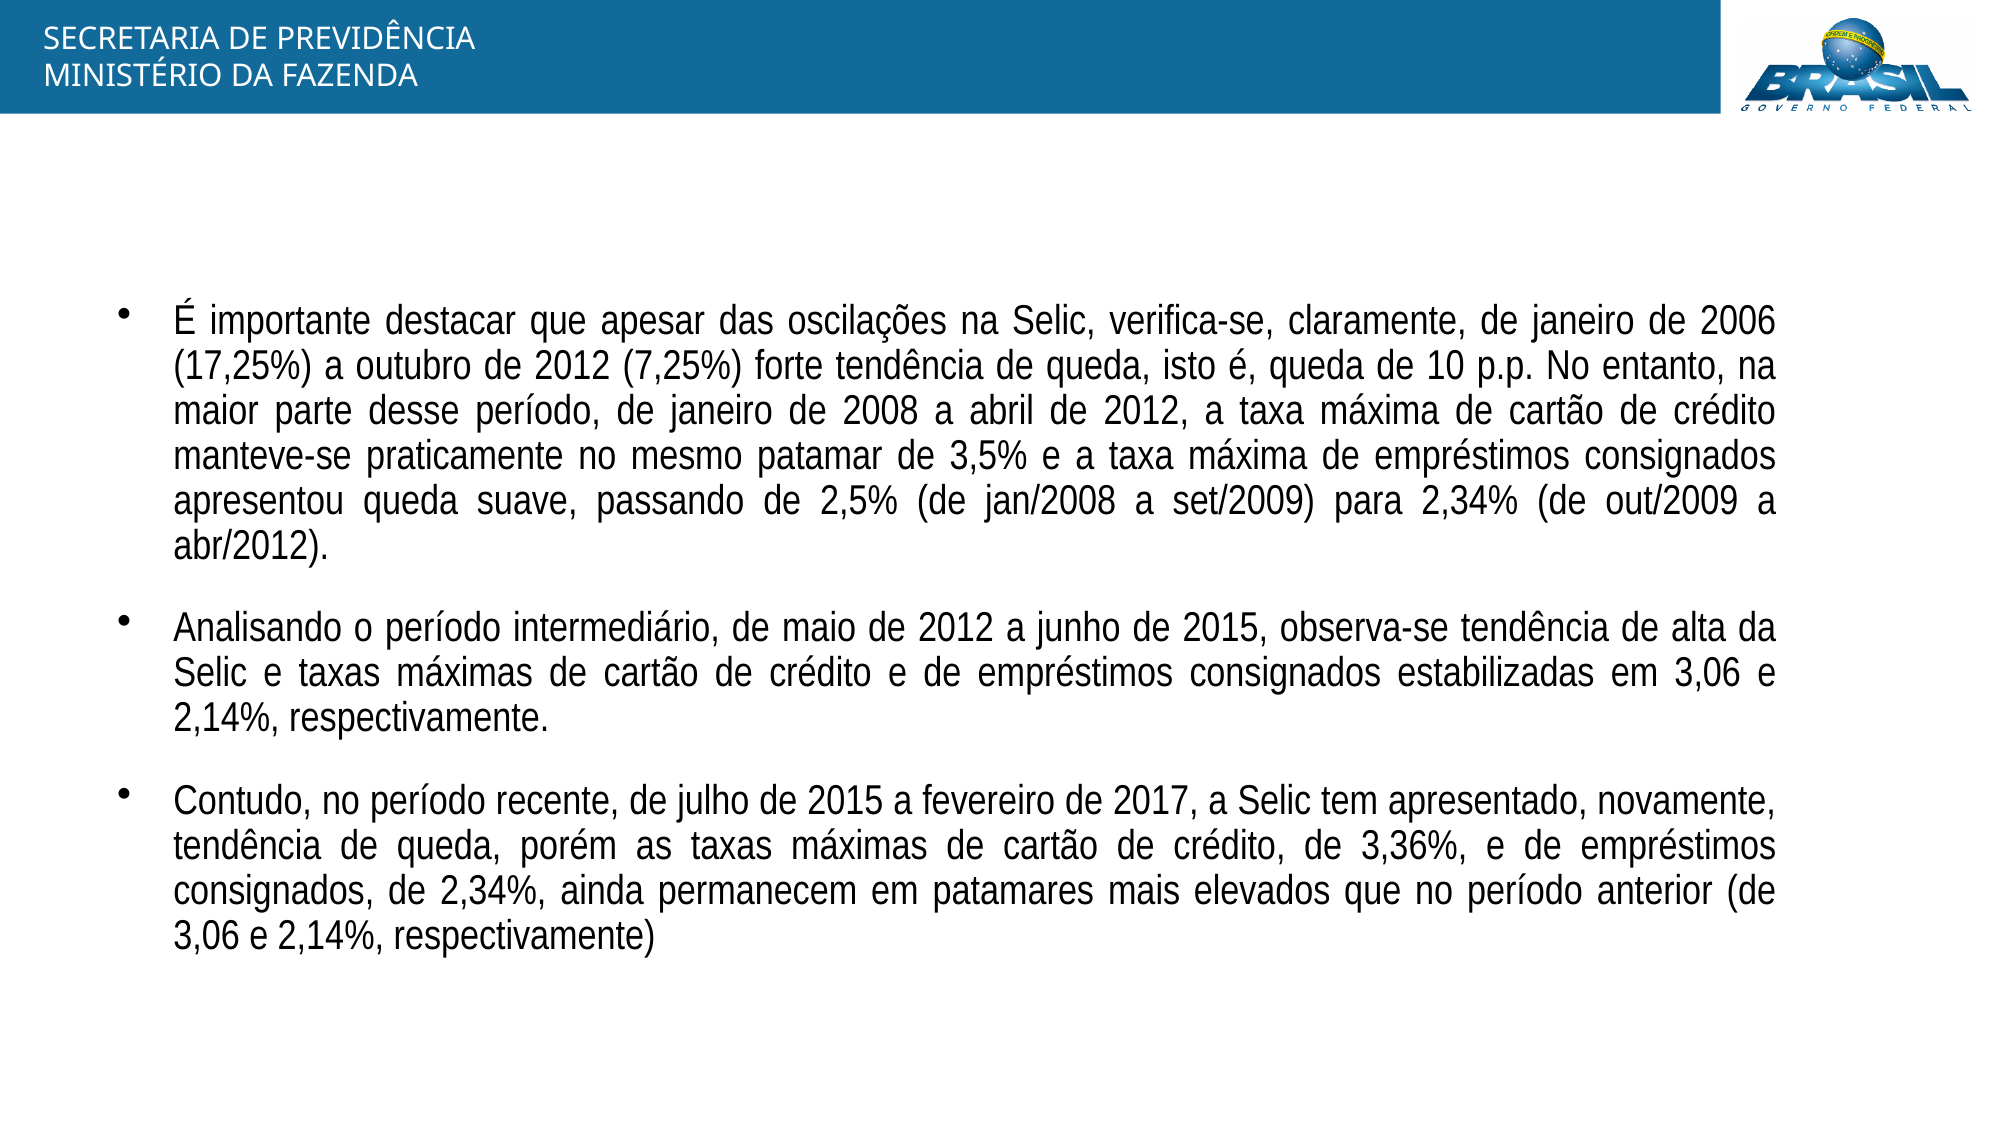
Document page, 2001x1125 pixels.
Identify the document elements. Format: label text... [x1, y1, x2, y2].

text_box É importante destacar que apesar das oscilações na Selic, verifica-se, claramente, de janeiro de 2006 (17,25%) a outubro de 2012 (7,25%) forte tendência de queda, isto é, queda de 10 p.p. No entanto, na maior parte desse período, de janeiro de 2008 a abril de 2012, a taxa máxima de cartão de crédito manteve-se praticamente no mesmo patamar de 3,5% e a taxa máxima de empréstimos consignados apresentou queda suave, passando de 2,5% (de jan/2008 a set/2009) para 2,34% (de out/2009 a abr/2012). Analisando o período intermediário, de maio de 2012 a junho de 2015, observa-se tendência de alta da Selic e taxas máximas de cartão de crédito e de empréstimos consignados estabilizadas em 3,06 e 2,14%, respectivamente. Contudo, no período recente, de julho de 2015 a fevereiro de 2017, a Selic tem apresentado, novamente, tendência de queda, porém as taxas máximas de cartão de crédito, de 3,36%, e de empréstimos consignados, de 2,34%, ainda permanecem em patamares mais elevados que no período anterior (de 3,06 e 2,14%, respectivamente) [102, 290, 1792, 1012]
picture [1741, 18, 1972, 111]
